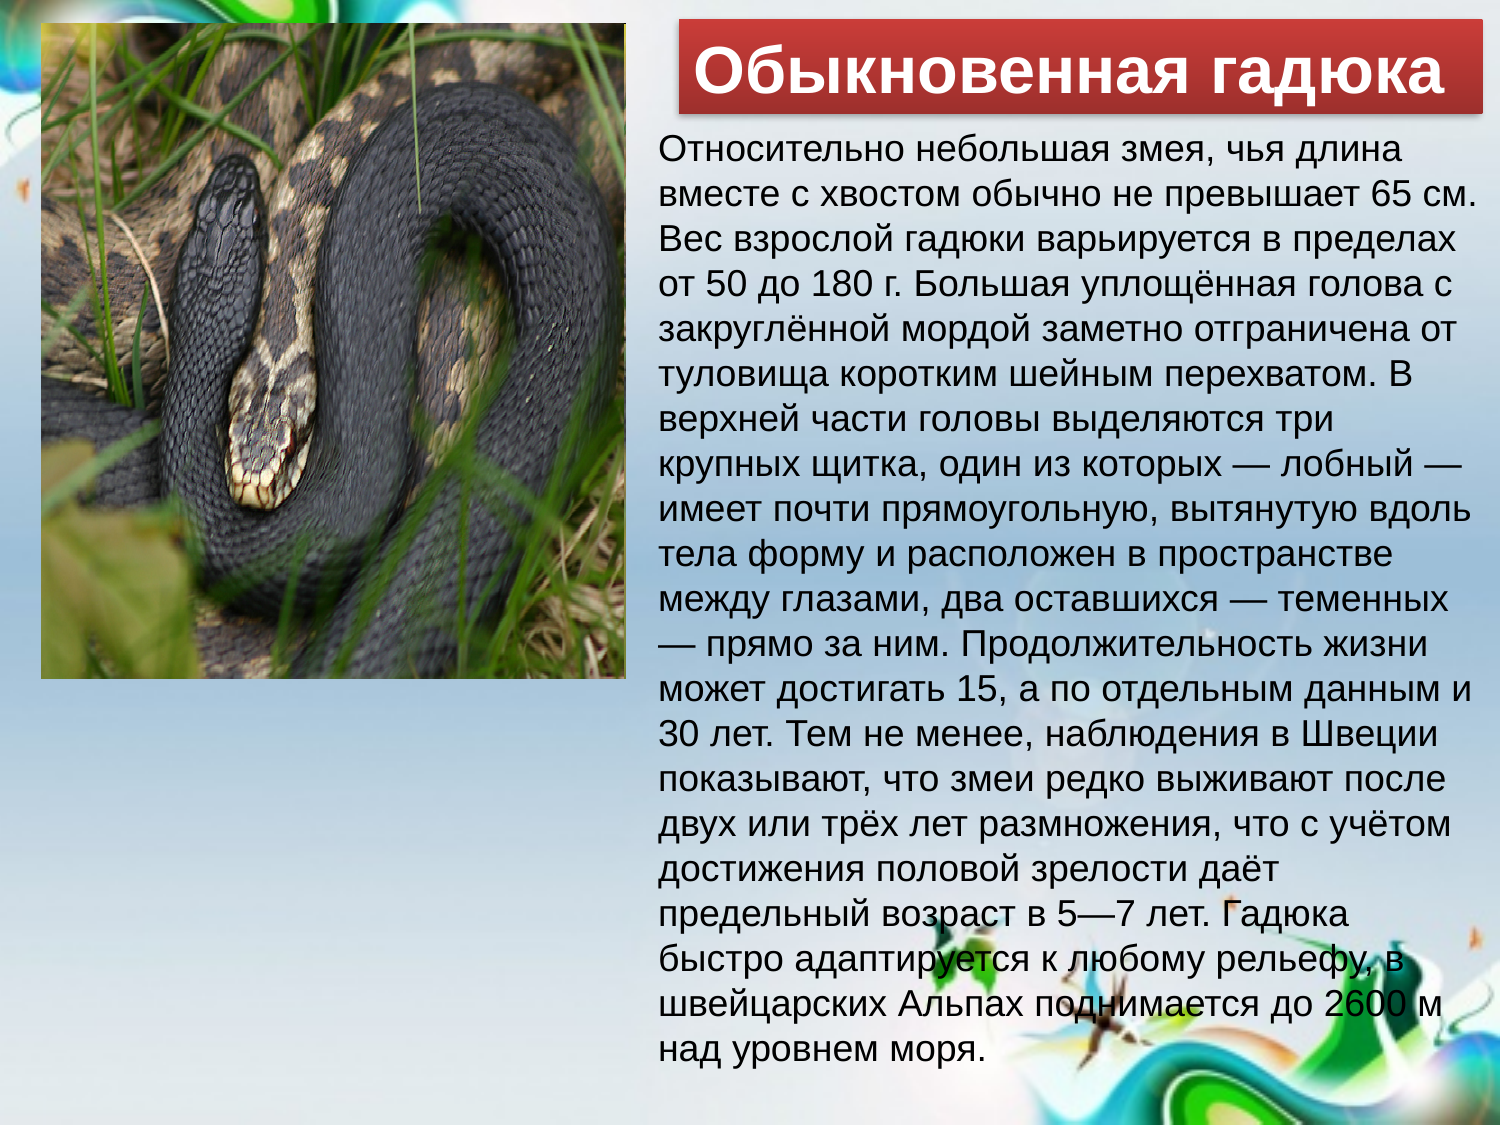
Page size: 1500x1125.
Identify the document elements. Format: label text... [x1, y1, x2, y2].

picture [0, 0, 1500, 1125]
text_box Относительно небольшая змея, чья длина вместе с хвостом обычно не превышает 65 см. Вес взрослой гадюки варьируется в пределах от 50 до 180 г. Большая уплощённая голова с закруглённой мордой заметно отграничена от туловища коротким шейным перехватом. В верхней части головы выделяются три крупных щитка, один из которых — лобный — имеет почти прямоугольную, вытянутую вдоль тела форму и расположен в пространстве между глазами, два оставшихся — теменных — прямо за ним. Продолжительность жизни может достигать 15, а по отдельным данным и 30 лет. Тем не менее, наблюдения в Швеции показывают, что змеи редко выживают после двух или трёх лет размножения, что с учётом достижения половой зрелости даёт предельный возраст в 5—7 лет. Гадюка быстро адаптируется к любому рельефу, в швейцарских Альпах поднимается до 2600 м над уровнем моря. [643, 116, 1500, 1122]
text_box Обыкновенная гадюка [679, 19, 1483, 114]
